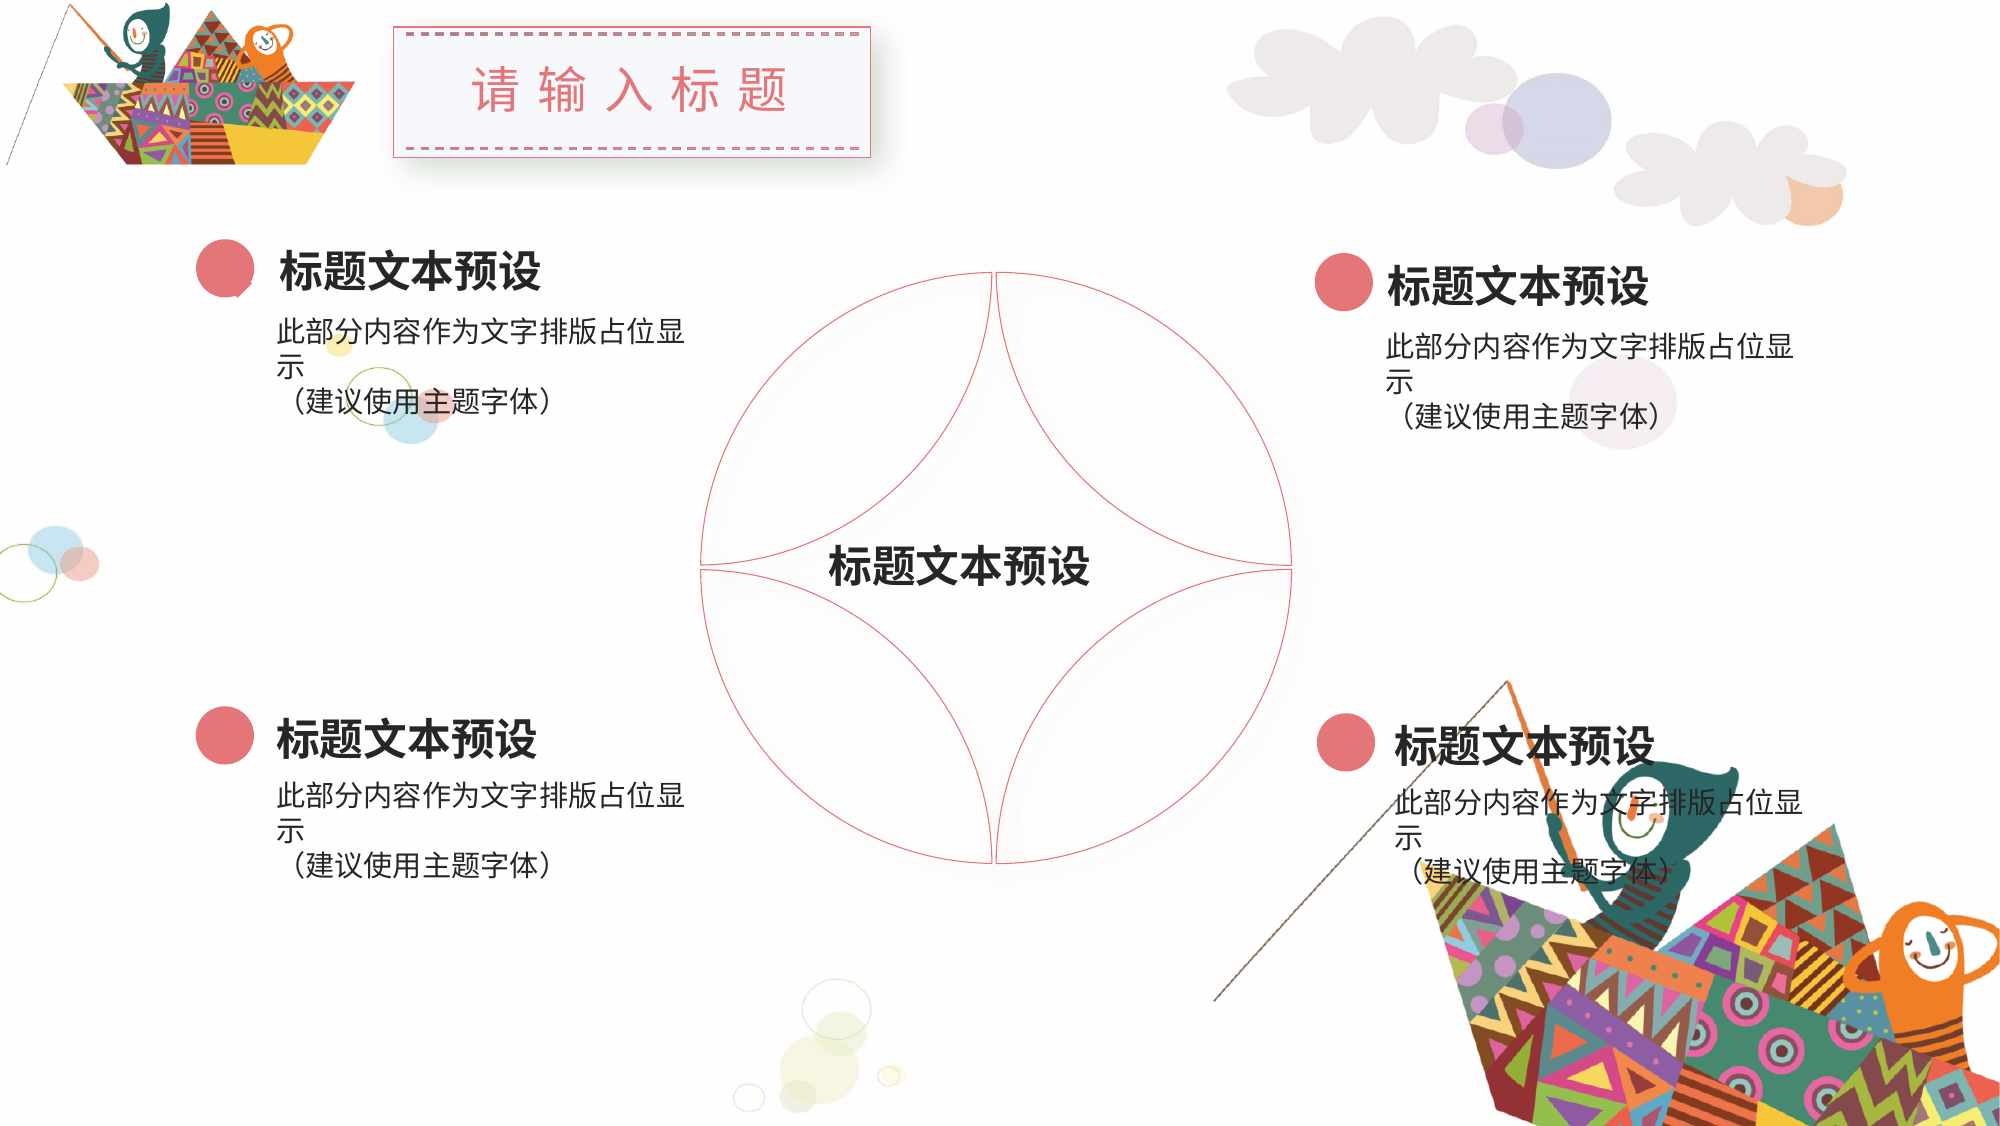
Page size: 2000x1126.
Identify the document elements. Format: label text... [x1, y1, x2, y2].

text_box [195, 239, 255, 298]
text_box 标题文本预设 [258, 707, 685, 767]
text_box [700, 272, 1316, 864]
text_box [1321, 713, 1376, 772]
text_box 标题文本预设 [1377, 254, 1840, 317]
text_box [392, 26, 871, 159]
text_box 标题文本预设 [1377, 713, 1797, 773]
text_box 此部分内容作为文字排版占位显示 （建议使用主题字体） [256, 303, 695, 477]
picture [0, 0, 2000, 1126]
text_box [1314, 252, 1374, 312]
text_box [195, 706, 255, 765]
text_box 此部分内容作为文字排版占位显示 （建议使用主题字体） [1374, 773, 1845, 947]
text_box 标题文本预设 [259, 239, 761, 302]
text_box 此部分内容作为文字排版占位显示 （建议使用主题字体） [256, 767, 726, 941]
text_box 此部分内容作为文字排版占位显示 （建议使用主题字体） [1365, 317, 1835, 491]
